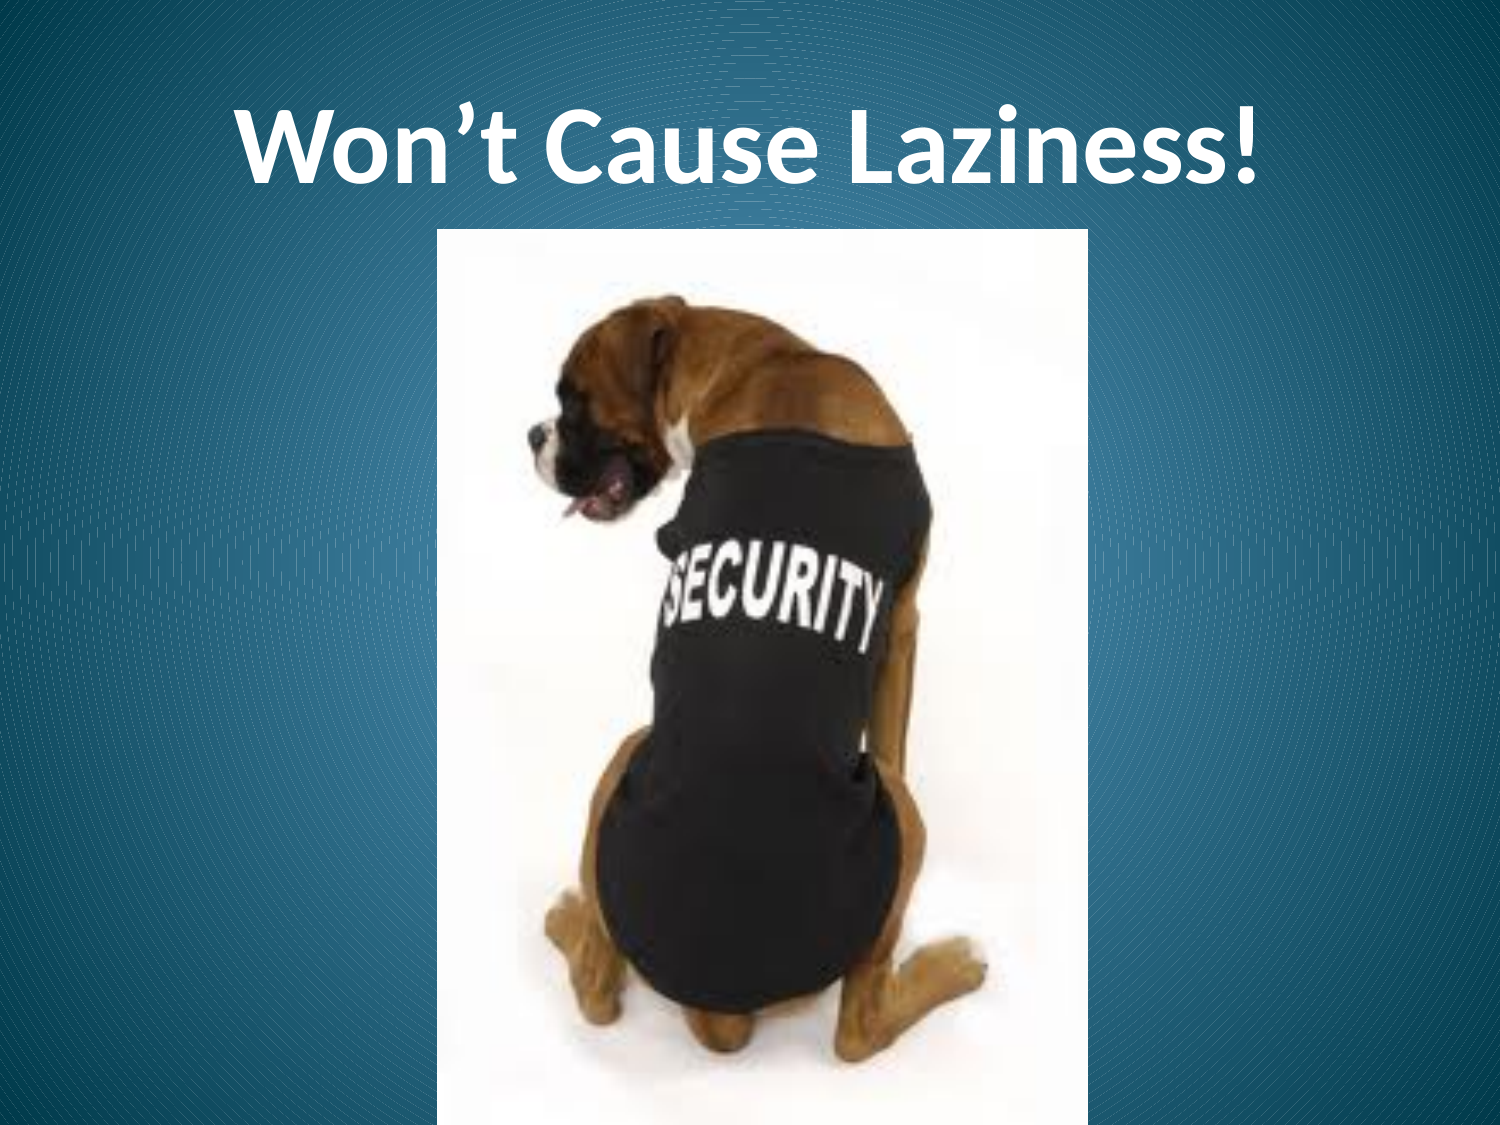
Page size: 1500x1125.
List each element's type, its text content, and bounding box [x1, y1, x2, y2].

picture [437, 229, 1088, 1125]
title Won’t Cause Laziness! [75, 45, 1425, 233]
